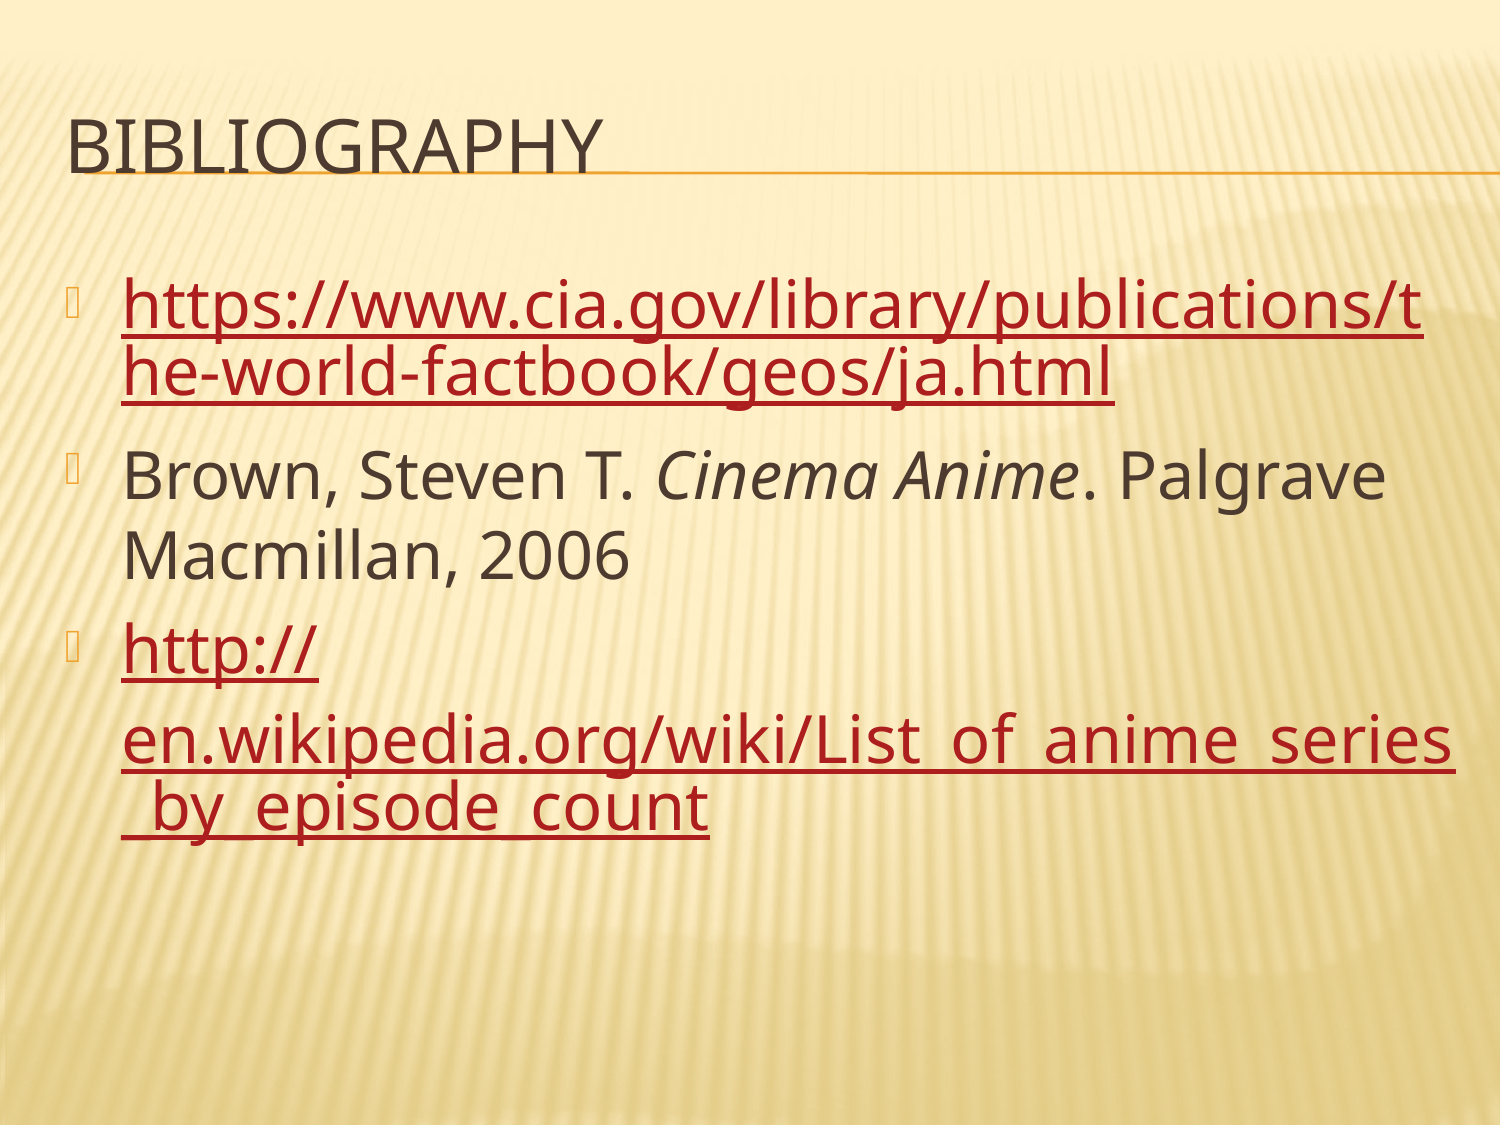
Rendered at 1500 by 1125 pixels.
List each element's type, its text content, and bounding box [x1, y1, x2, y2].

list https://www.cia.gov/library/publications/the-world-factbook/geos/ja.html Brown, Steven T. Cinema Anime. Palgrave Macmillan, 2006 http://en.wikipedia.org/wiki/List_of_anime_series_by_episode_count [50, 254, 1475, 998]
title Bibliography [50, 75, 1475, 213]
